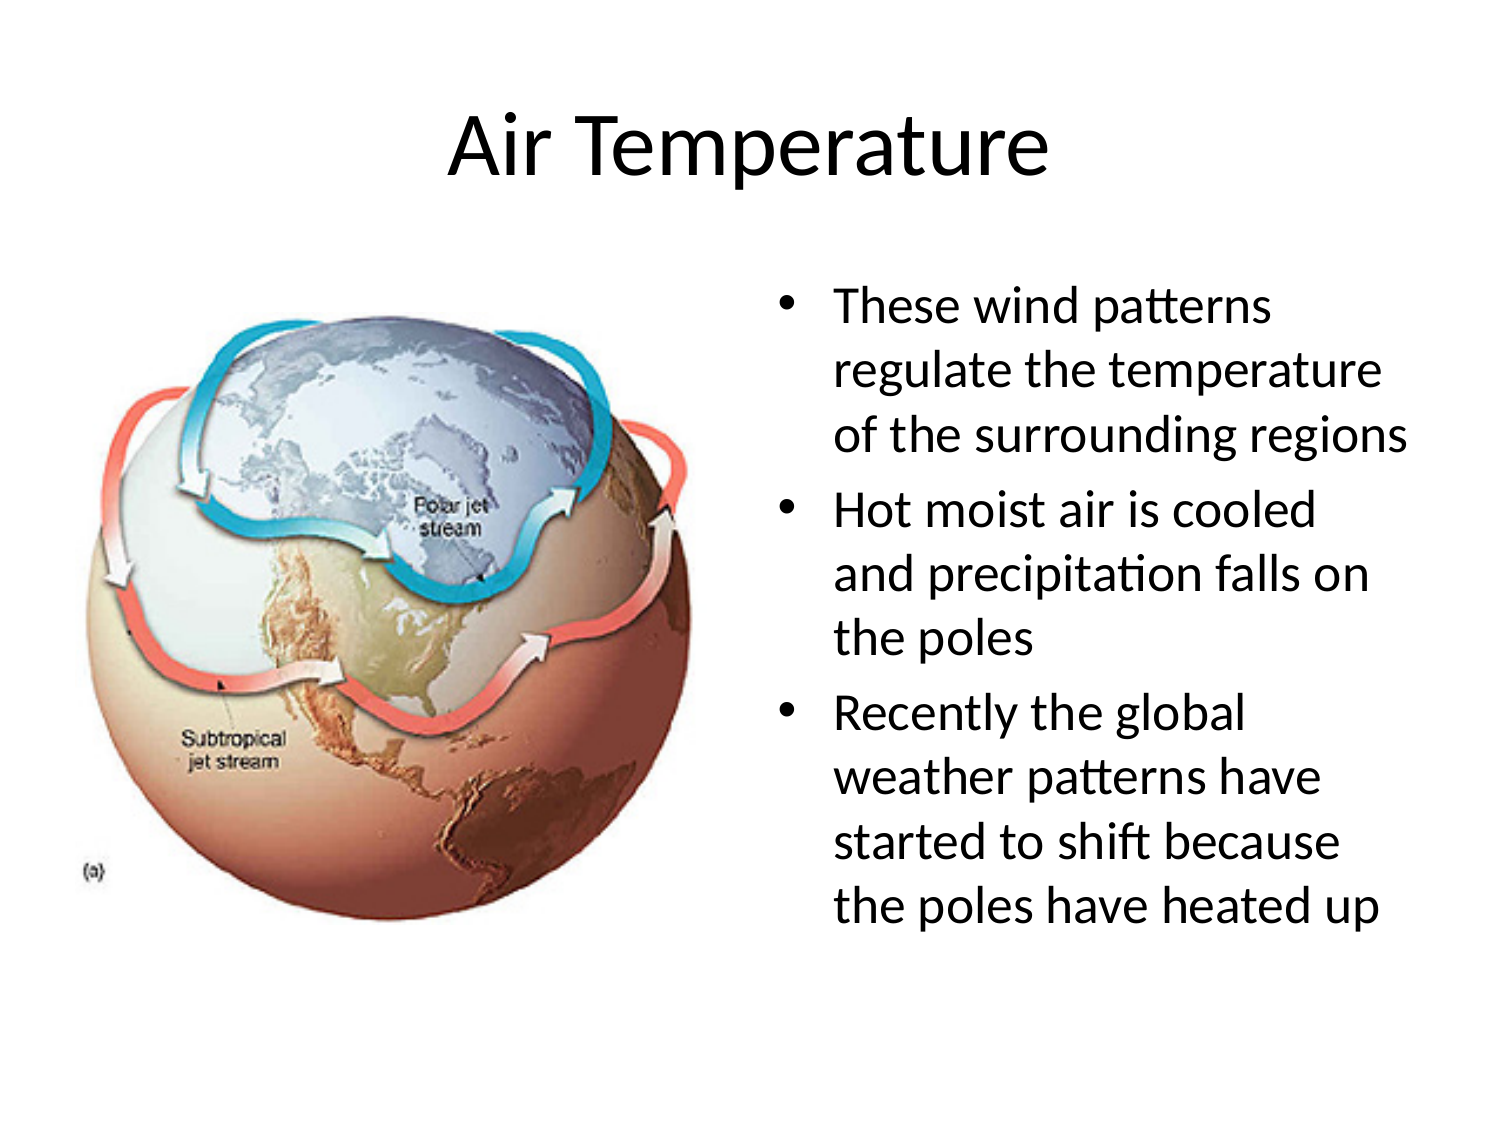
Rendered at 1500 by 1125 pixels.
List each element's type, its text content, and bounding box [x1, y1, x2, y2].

title Air Temperature [75, 45, 1425, 233]
list These wind patterns regulate the temperature of the surrounding regions Hot moist air is cooled and precipitation falls on the poles Recently the global weather patterns have started to shift because the poles have heated up [762, 262, 1425, 1005]
picture [74, 312, 707, 926]
